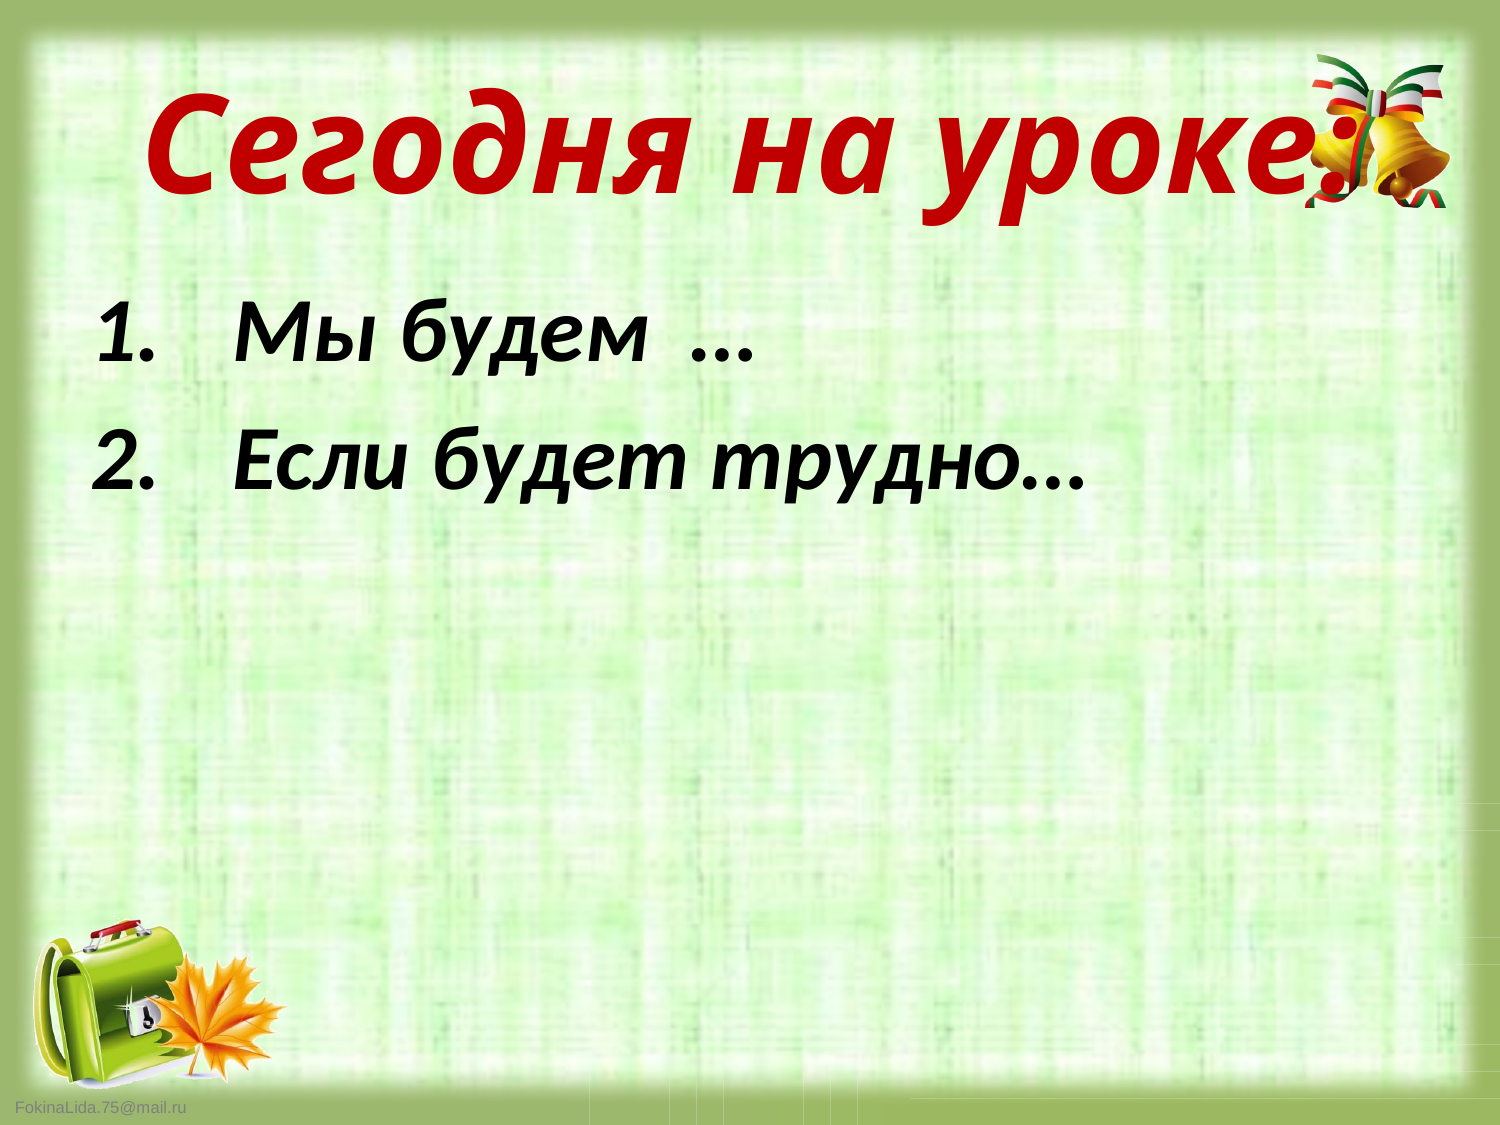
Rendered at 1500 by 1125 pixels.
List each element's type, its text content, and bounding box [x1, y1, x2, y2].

title Сегодня на уроке: [74, 44, 1426, 233]
list Мы будем … Если будет трудно… [74, 262, 1426, 1006]
picture [29, 49, 1456, 1096]
